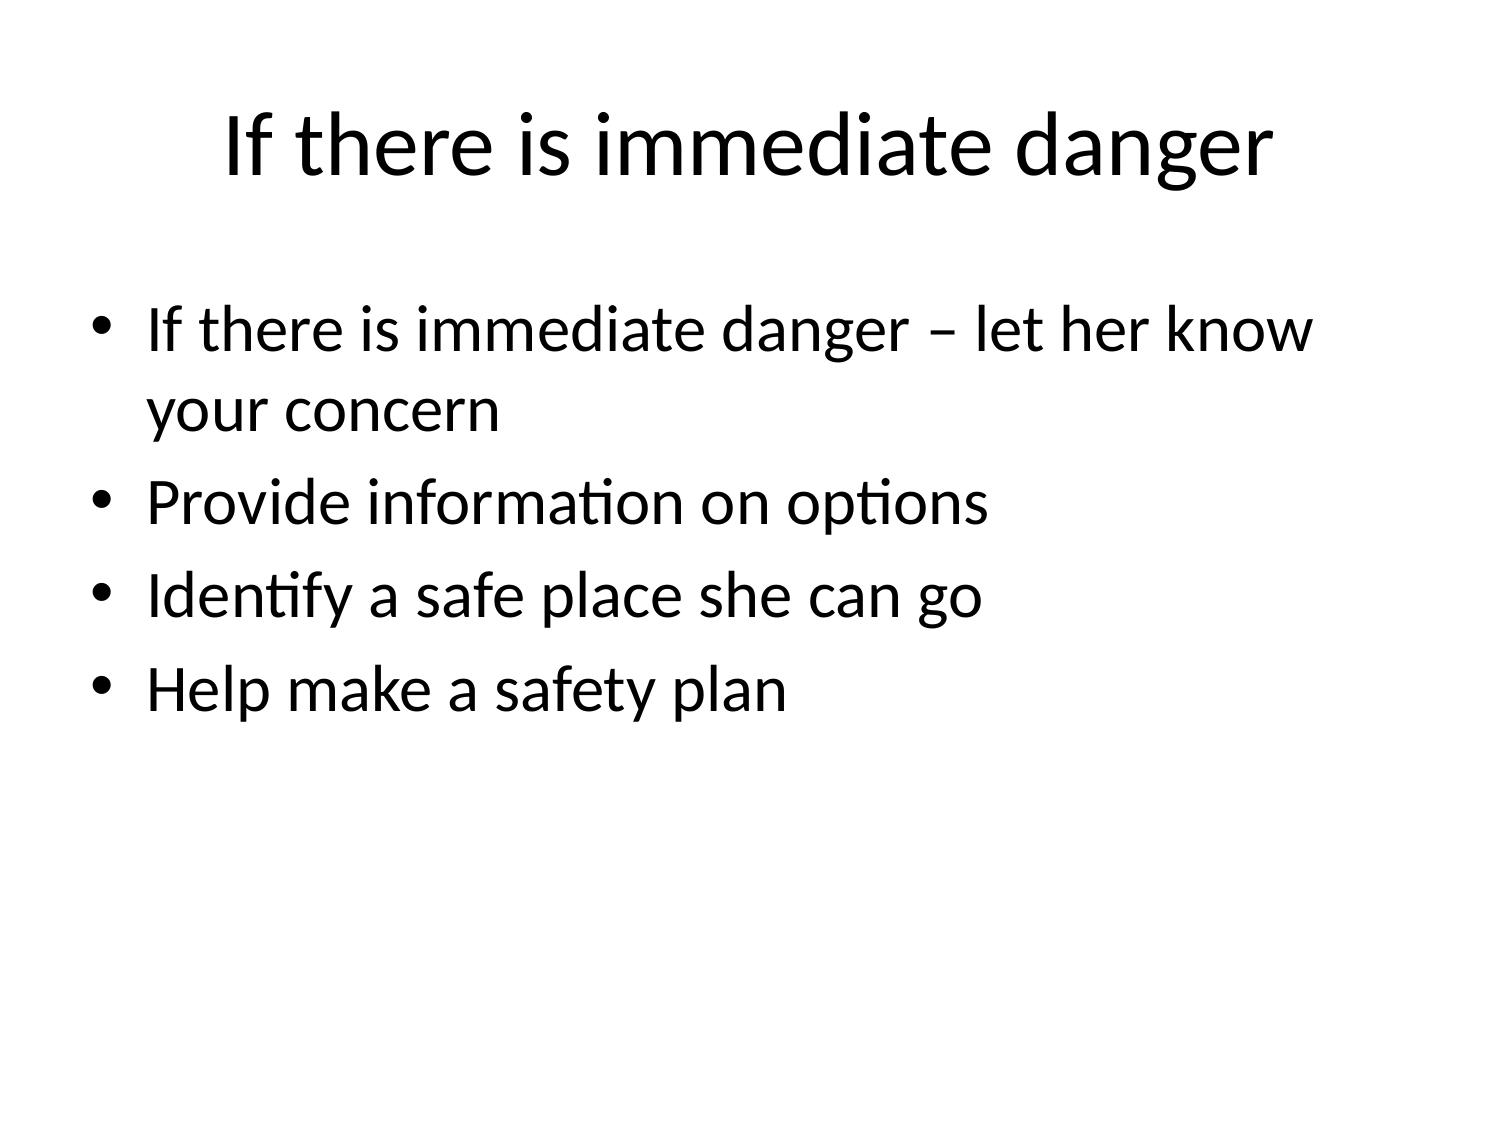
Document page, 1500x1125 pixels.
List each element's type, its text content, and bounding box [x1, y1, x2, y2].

title If there is immediate danger [75, 45, 1425, 233]
list If there is immediate danger – let her know your concern Provide information on options Identify a safe place she can go Help make a safety plan [75, 276, 1425, 1020]
